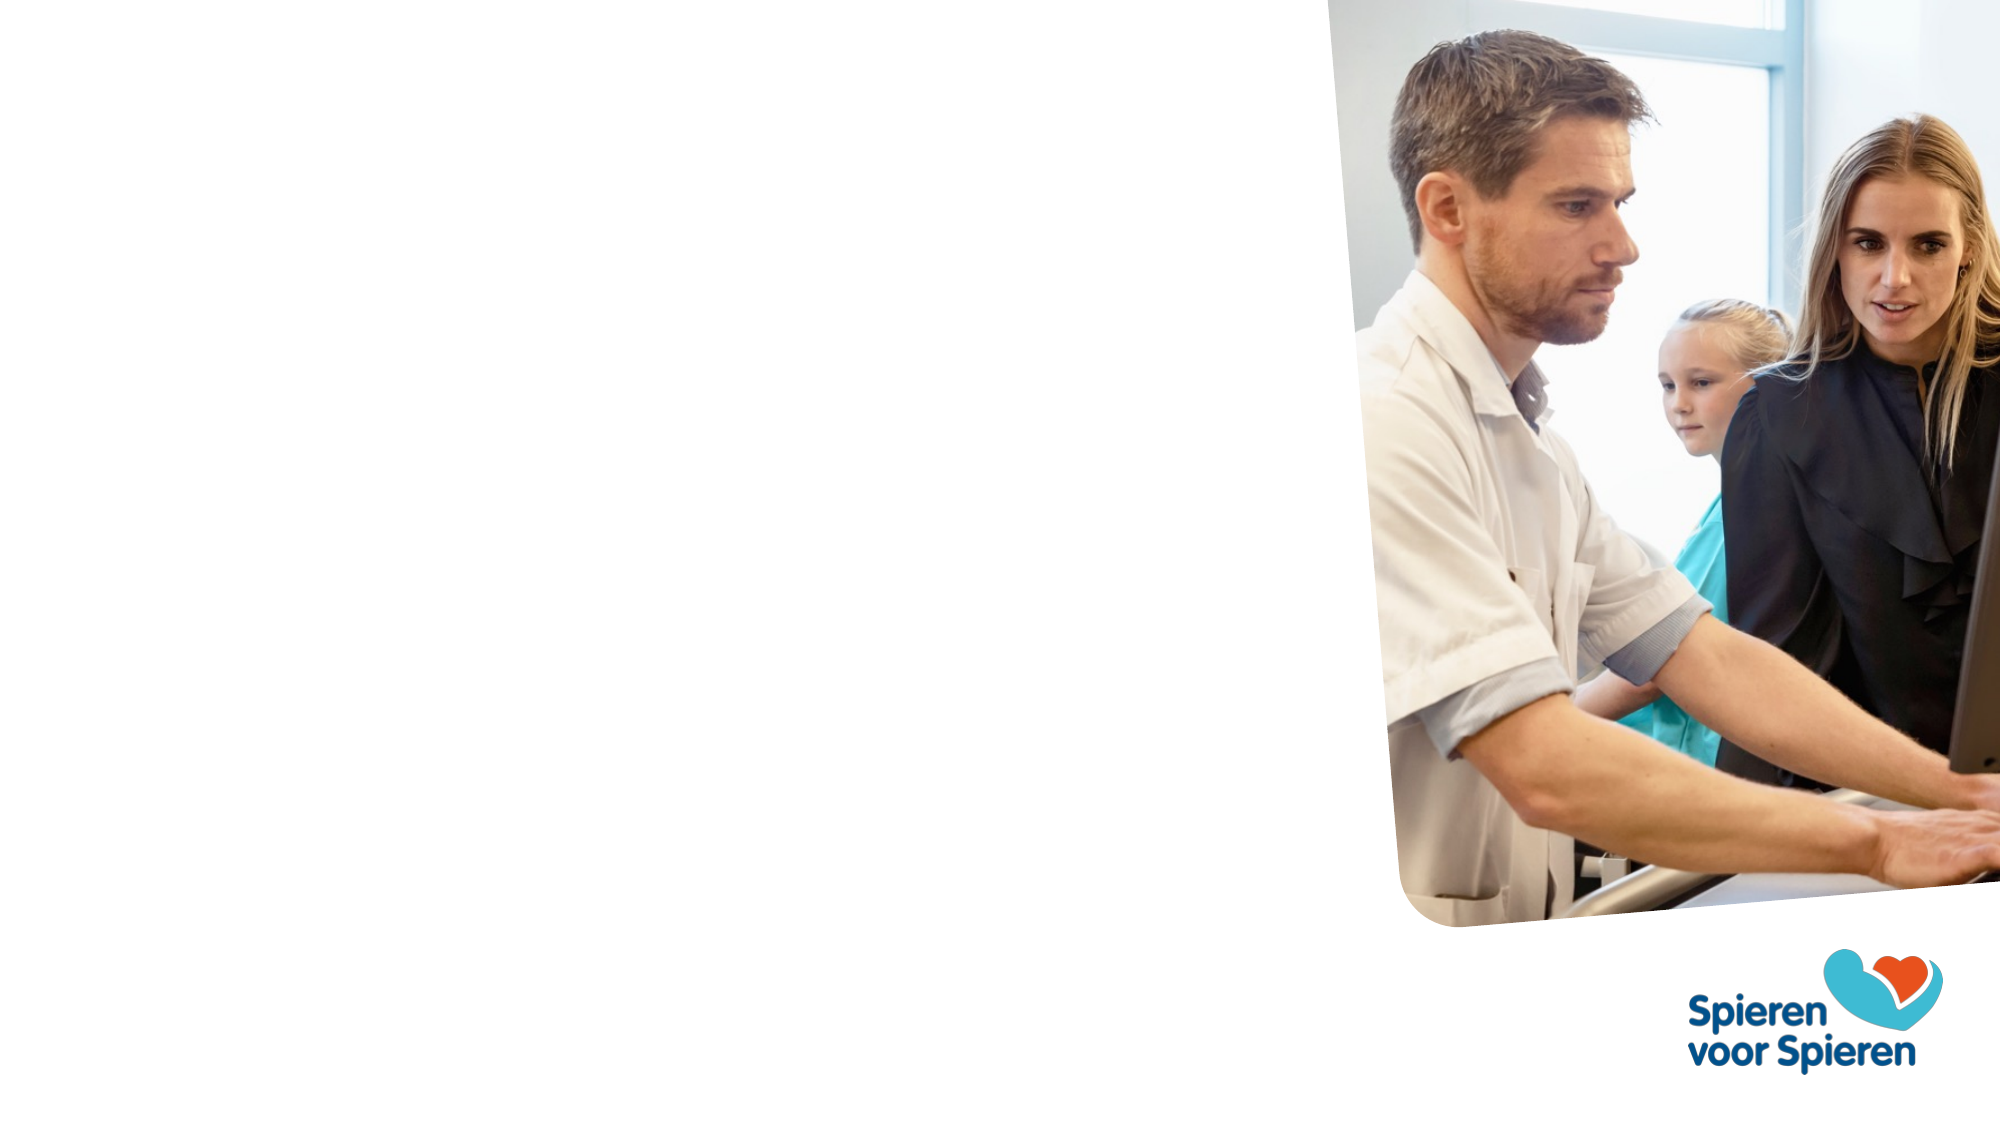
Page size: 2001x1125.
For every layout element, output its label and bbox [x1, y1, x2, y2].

picture [1688, 949, 1943, 1075]
picture [1327, 0, 2001, 928]
